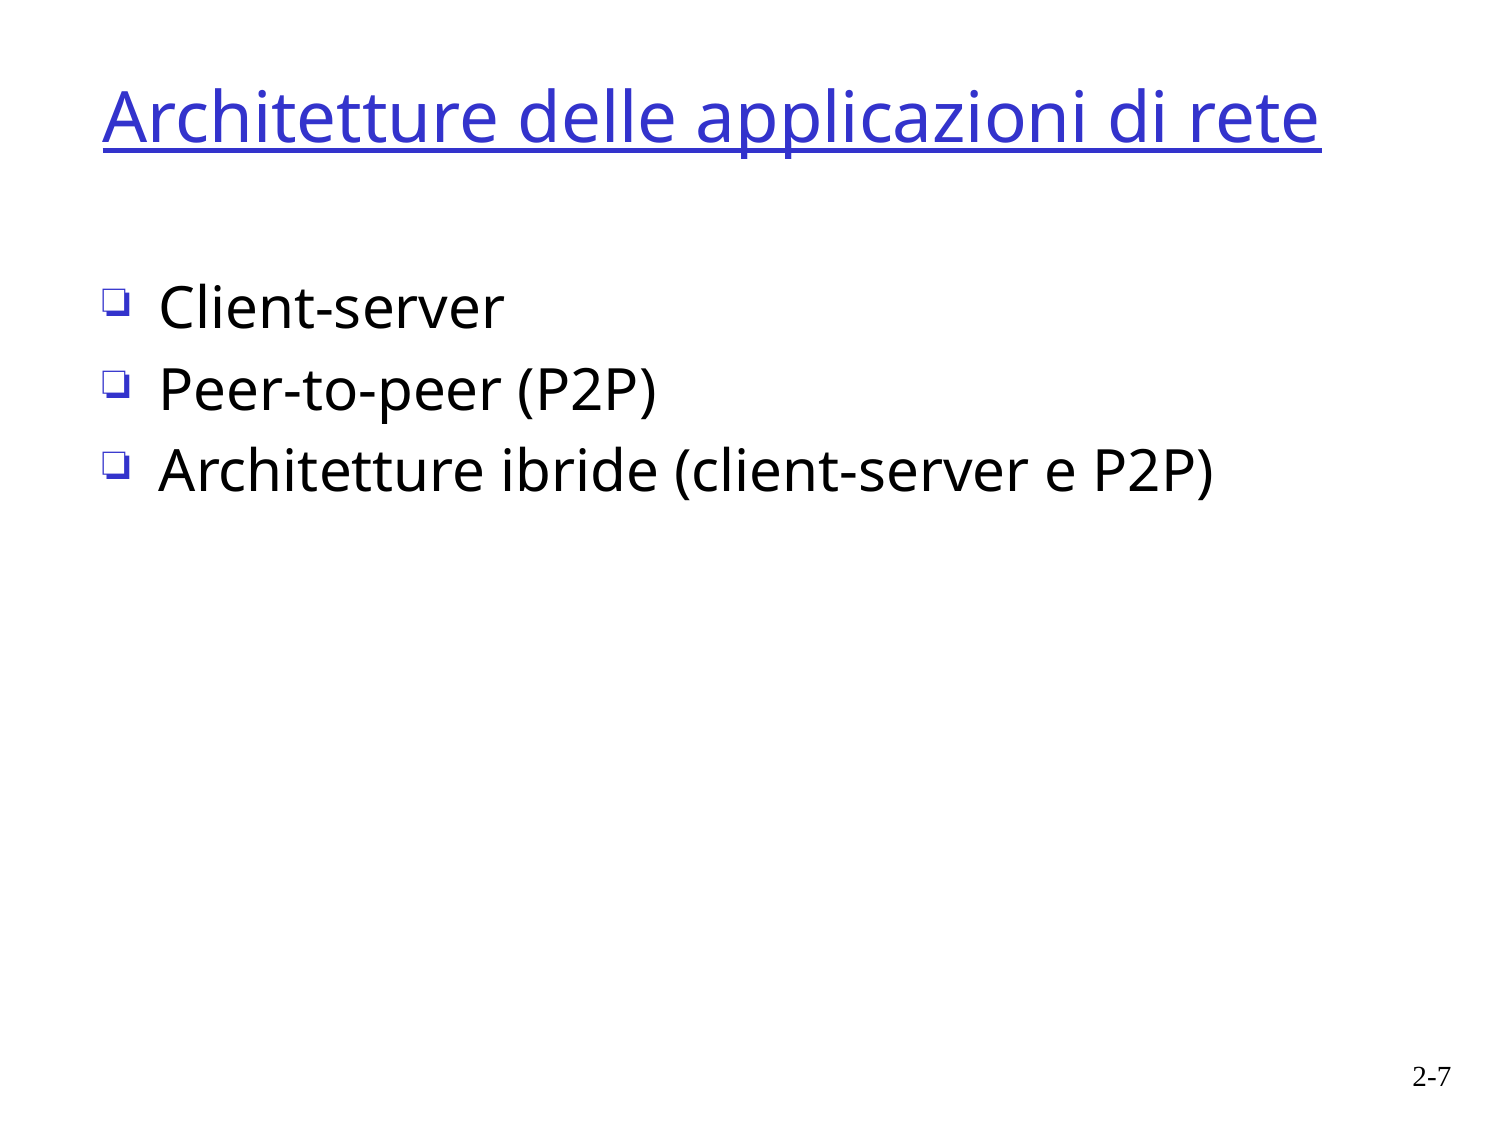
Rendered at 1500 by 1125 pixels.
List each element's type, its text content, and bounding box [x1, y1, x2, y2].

slide_number 2-7 [1362, 1049, 1467, 1125]
list Client-server Peer-to-peer (P2P) Architetture ibride (client-server e P2P) [87, 262, 1363, 1026]
title Architetture delle applicazioni di rete [87, 37, 1419, 191]
